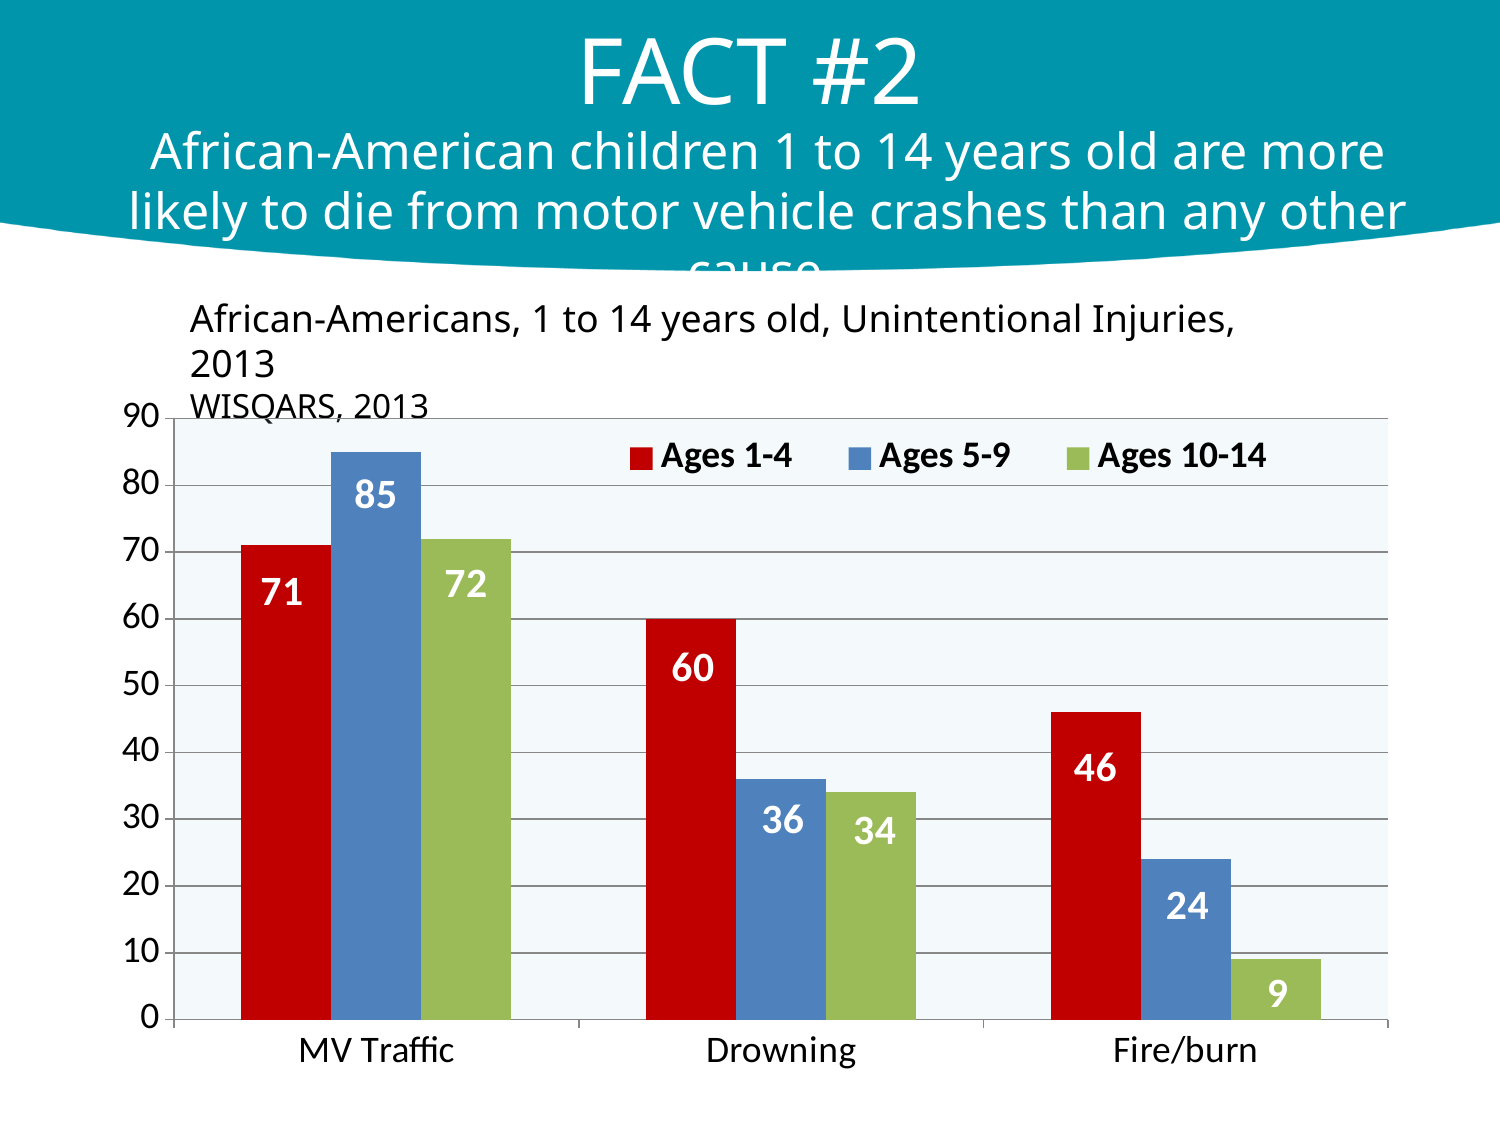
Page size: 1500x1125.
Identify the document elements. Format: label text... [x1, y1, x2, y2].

chart [81, 374, 1432, 1093]
title FACT #2 [75, 0, 1425, 137]
text_box African-American children 1 to 14 years old are more likely to die from motor vehicle crashes than any other cause. [99, 112, 1438, 308]
picture [0, 0, 1500, 1125]
text_box African-Americans, 1 to 14 years old, Unintentional Injuries, 2013 WISQARS, 2013 [174, 308, 1338, 373]
